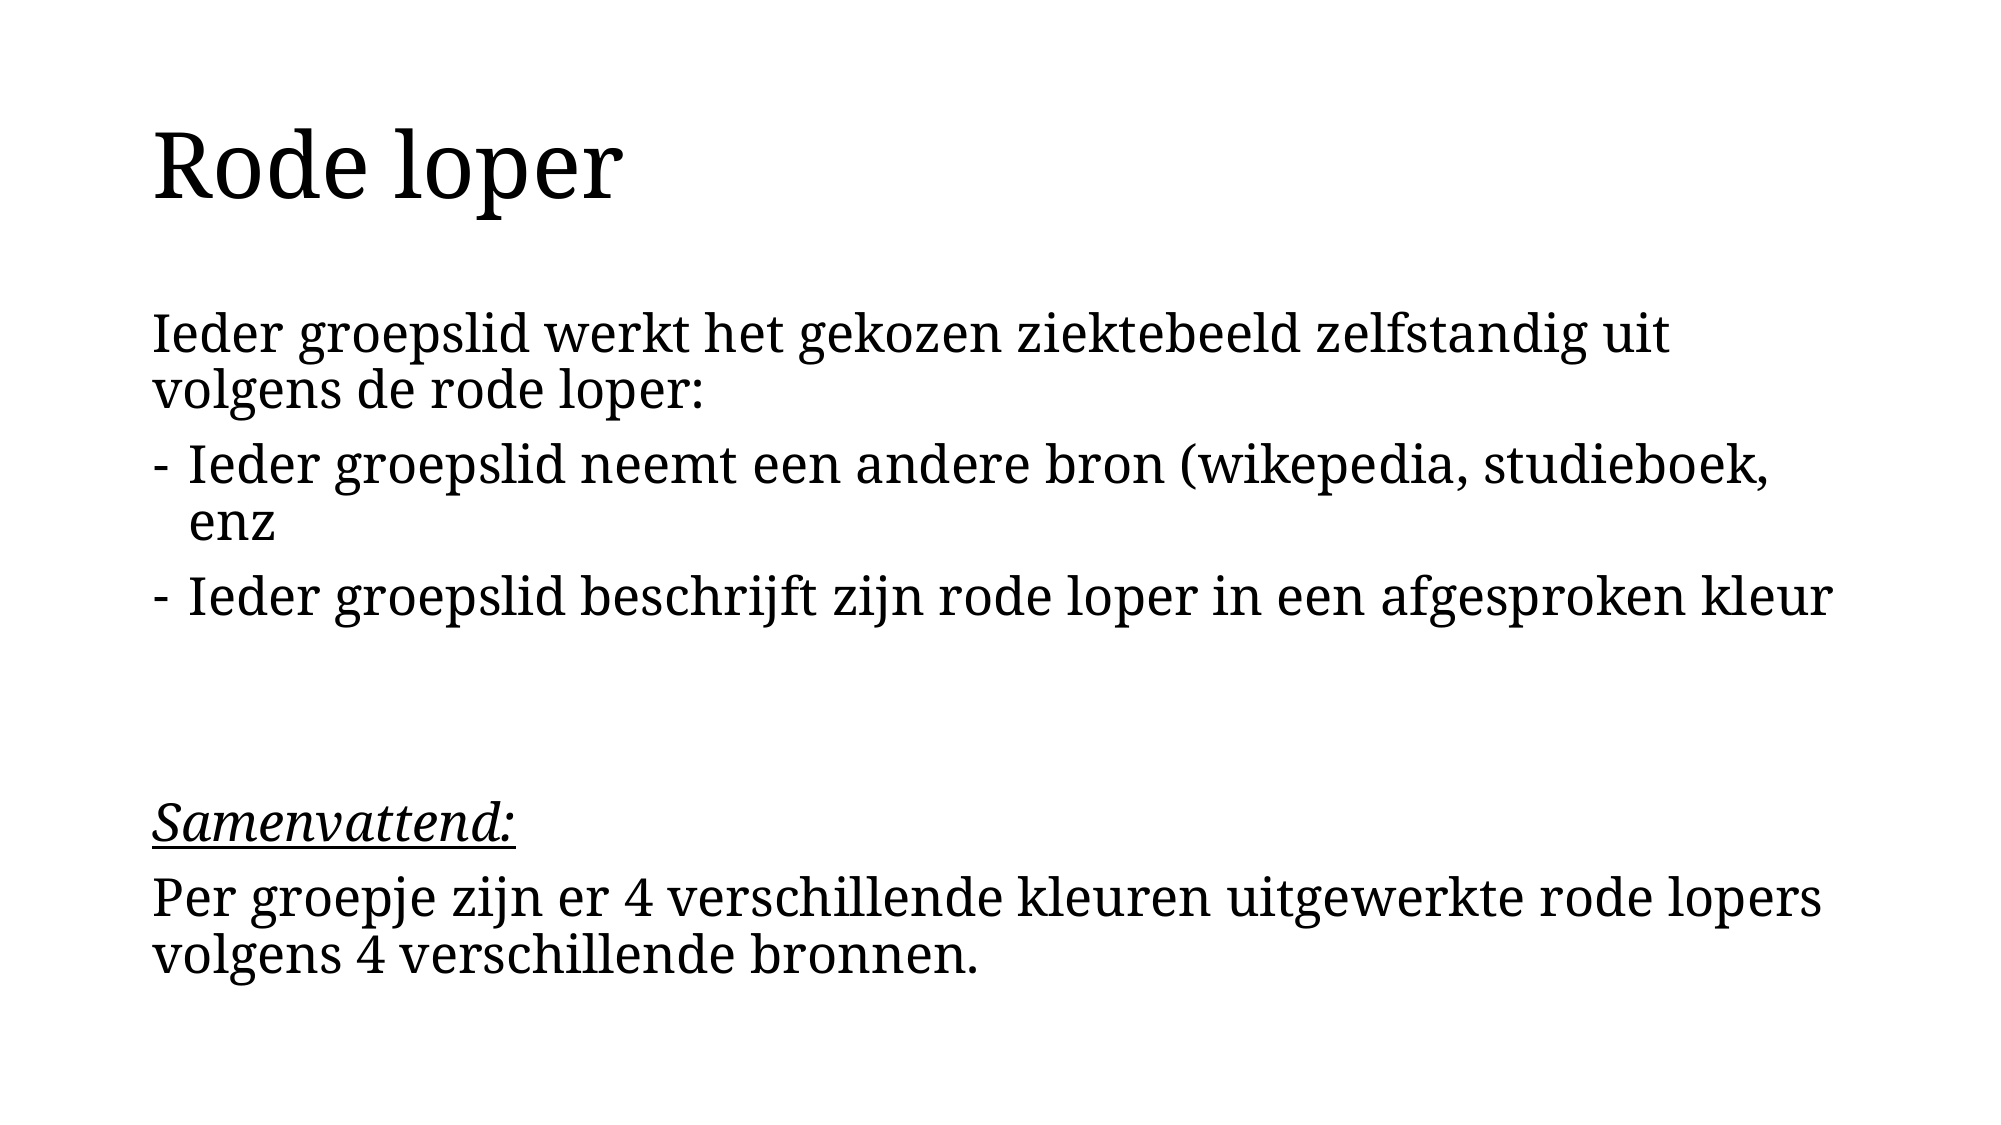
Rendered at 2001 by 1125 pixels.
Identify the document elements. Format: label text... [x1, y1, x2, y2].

list Ieder groepslid werkt het gekozen ziektebeeld zelfstandig uit volgens de rode loper: Ieder groepslid neemt een andere bron (wikepedia, studieboek, enz Ieder groepslid beschrijft zijn rode loper in een afgesproken kleur Samenvattend: Per groepje zijn er 4 verschillende kleuren uitgewerkte rode lopers volgens 4 verschillende bronnen. [137, 299, 1863, 1014]
title Rode loper [137, 59, 1863, 278]
